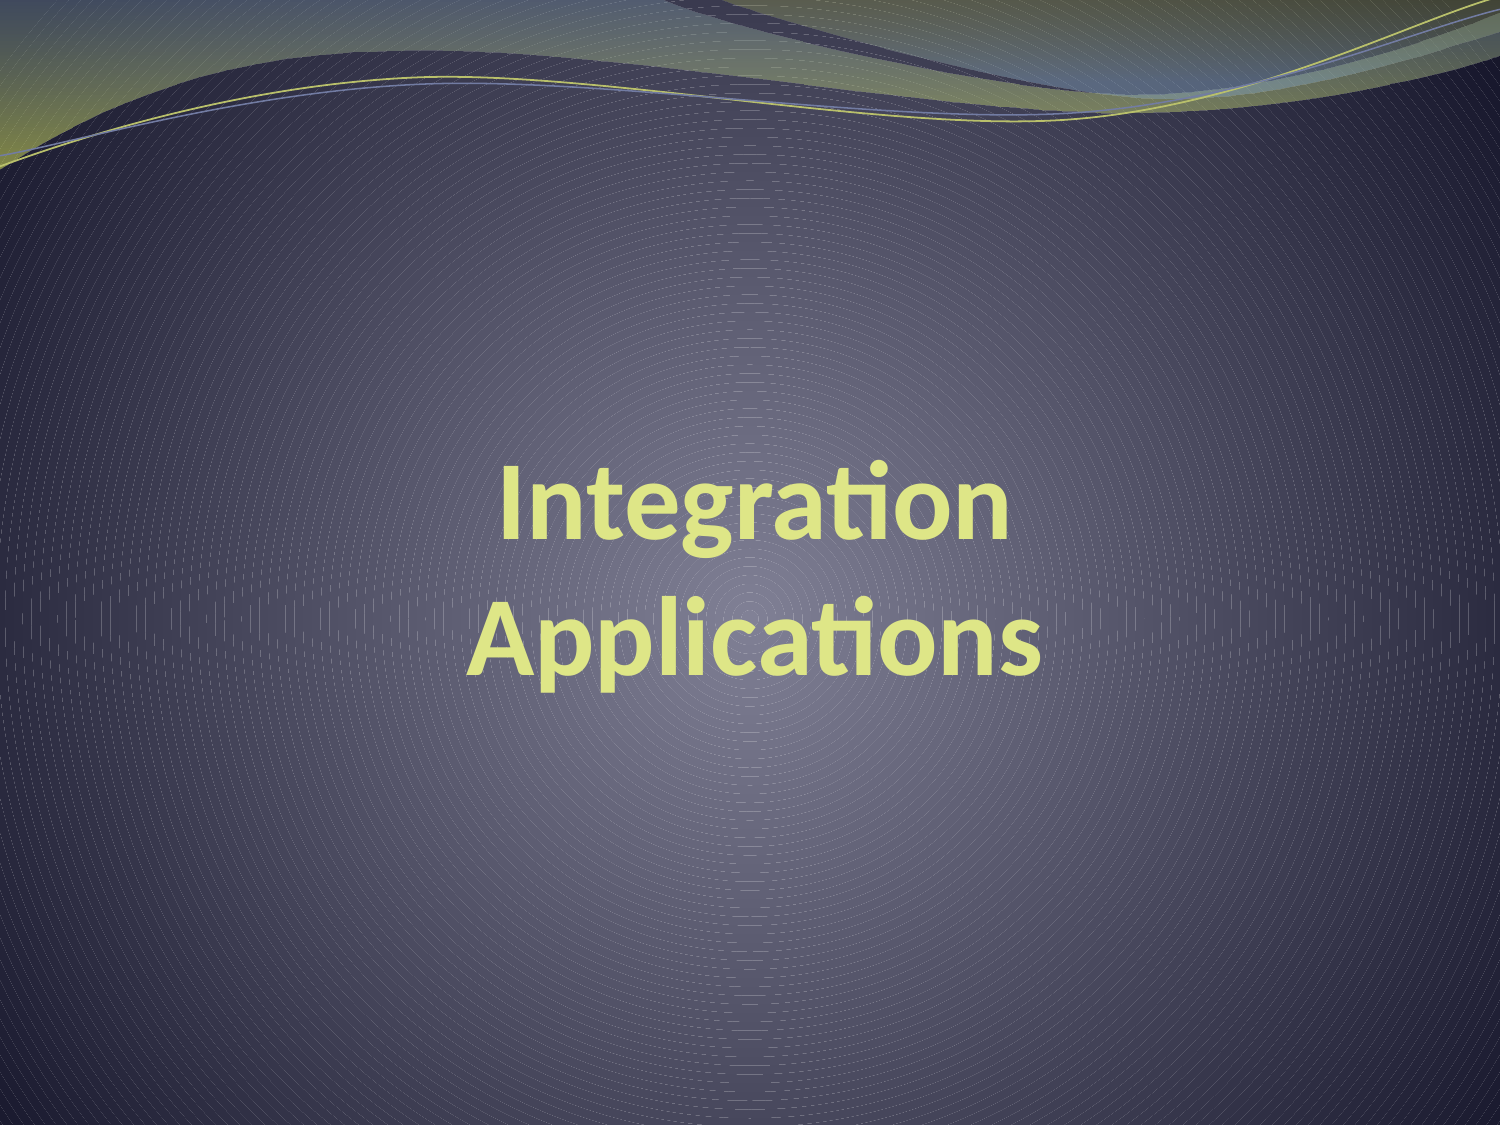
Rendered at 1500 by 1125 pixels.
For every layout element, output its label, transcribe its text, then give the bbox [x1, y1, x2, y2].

title Integration Applications [112, 425, 1401, 813]
